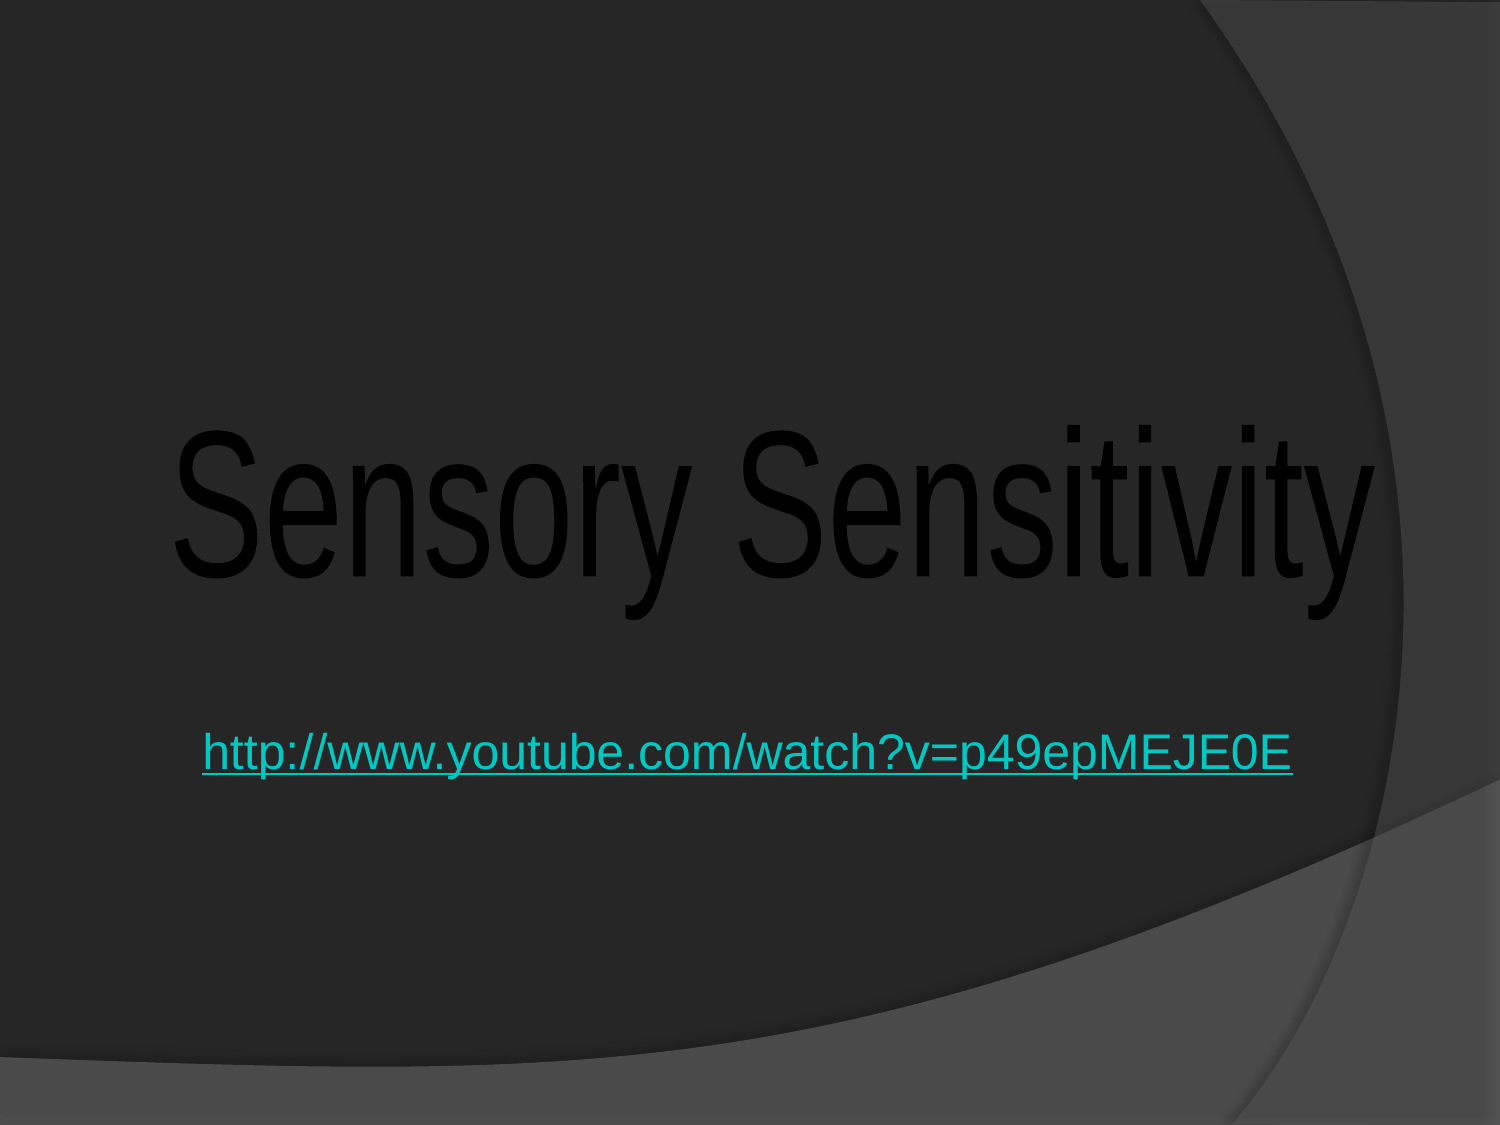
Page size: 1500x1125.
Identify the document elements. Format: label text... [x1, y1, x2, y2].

text_box http://www.youtube.com/watch?v=p49epMEJE0E [187, 712, 1350, 788]
